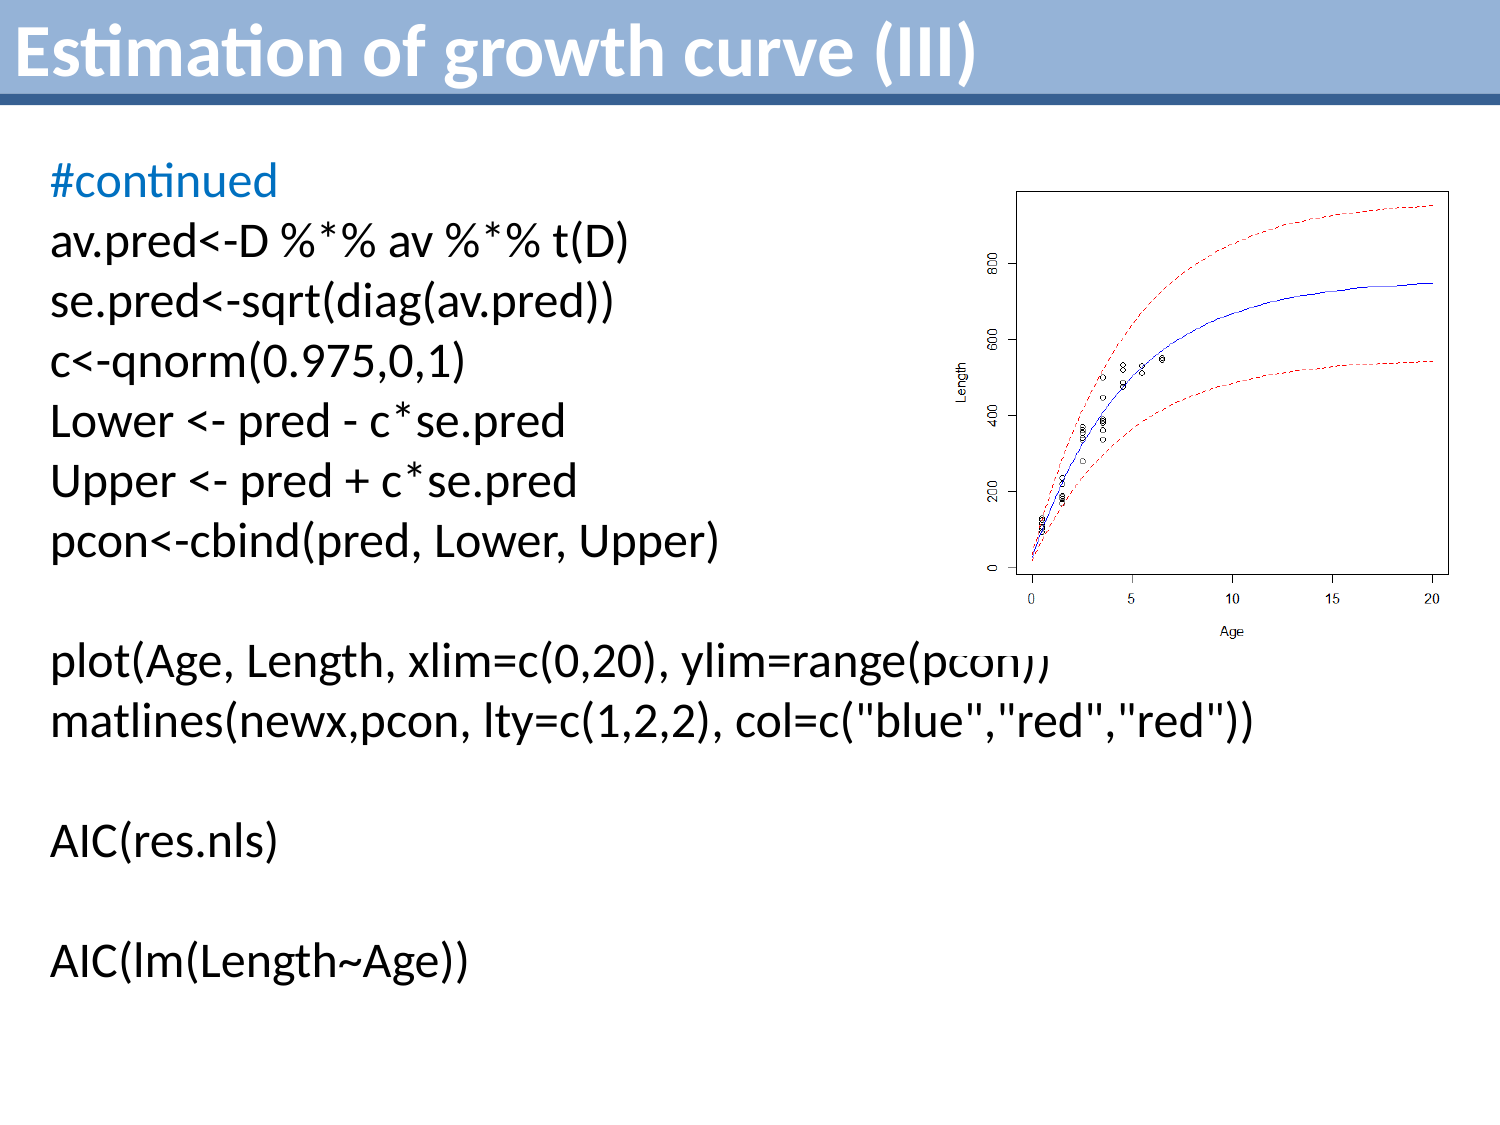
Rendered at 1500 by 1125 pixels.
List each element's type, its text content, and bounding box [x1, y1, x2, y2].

text_box #continued av.pred<-D %*% av %*% t(D) se.pred<-sqrt(diag(av.pred)) c<-qnorm(0.975,0,1) Lower <- pred - c*se.pred Upper <- pred + c*se.pred pcon<-cbind(pred, Lower, Upper) plot(Age, Length, xlim=c(0,20), ylim=range(pcon)) matlines(newx,pcon, lty=c(1,2,2), col=c("blue","red","red")) AIC(res.nls) AIC(lm(Length~Age)) [35, 140, 1465, 996]
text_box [0, 0, 1500, 106]
picture [950, 125, 1482, 656]
